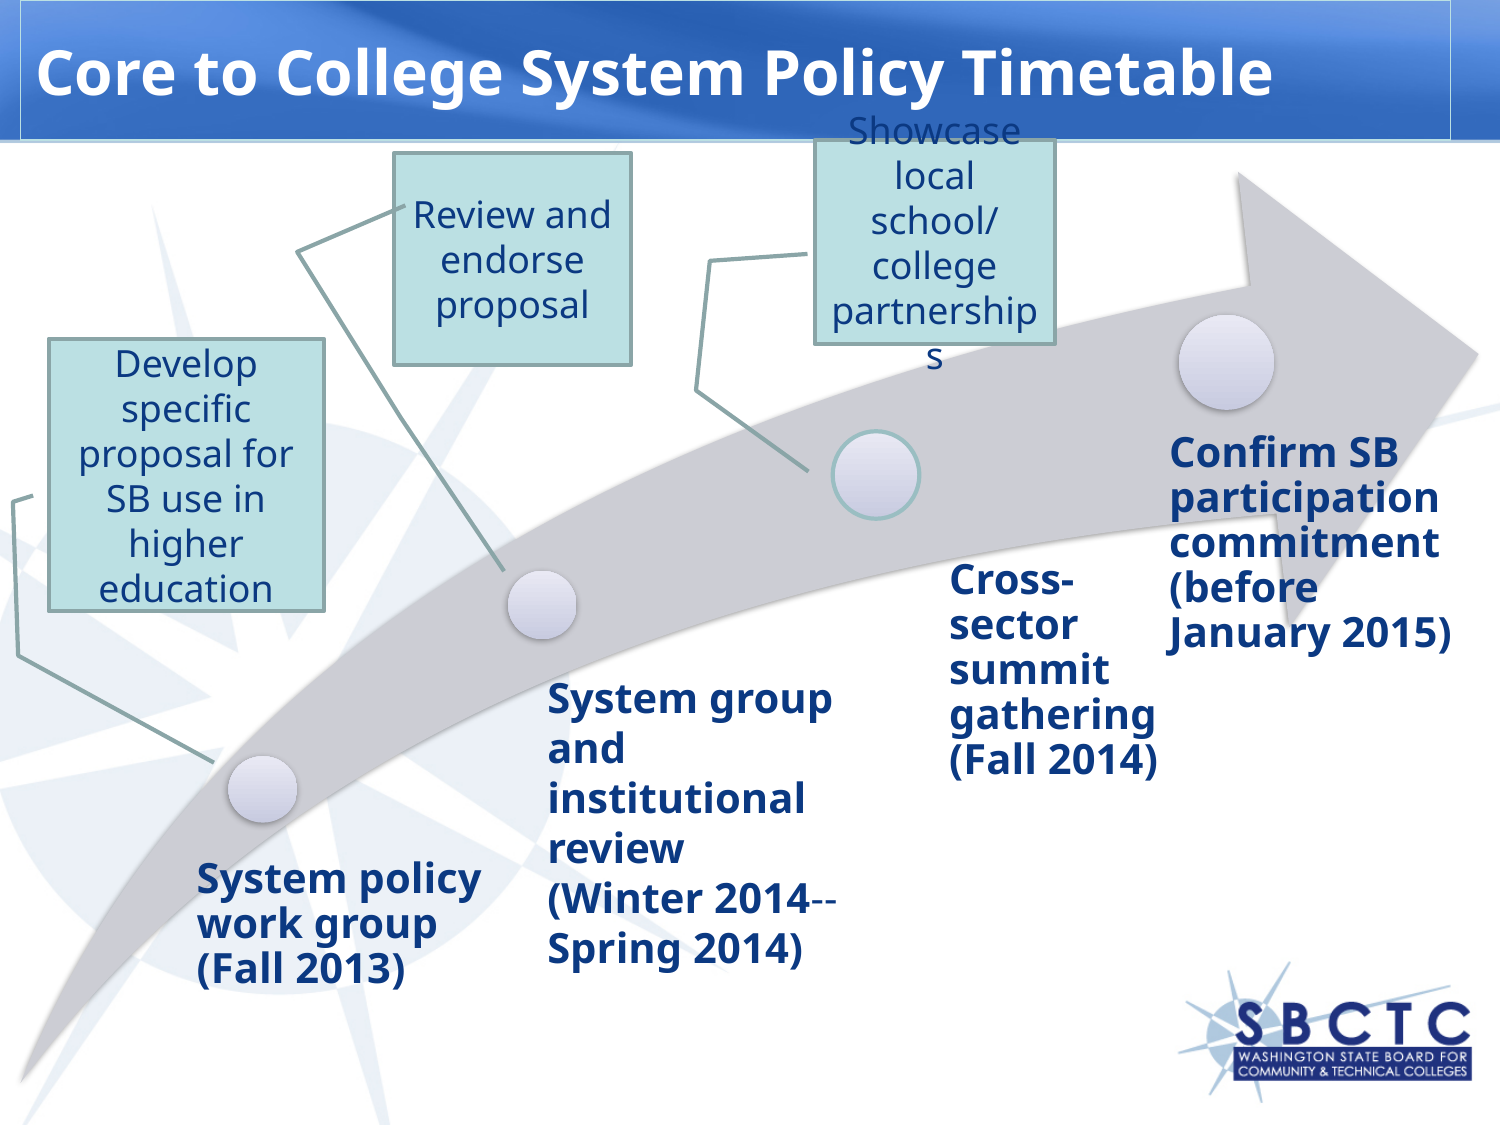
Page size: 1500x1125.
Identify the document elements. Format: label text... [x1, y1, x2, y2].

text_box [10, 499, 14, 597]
title Core to College System Policy Timetable [20, 0, 1451, 139]
picture [16, 503, 20, 619]
picture [0, 0, 1500, 1125]
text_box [20, 139, 1479, 1116]
